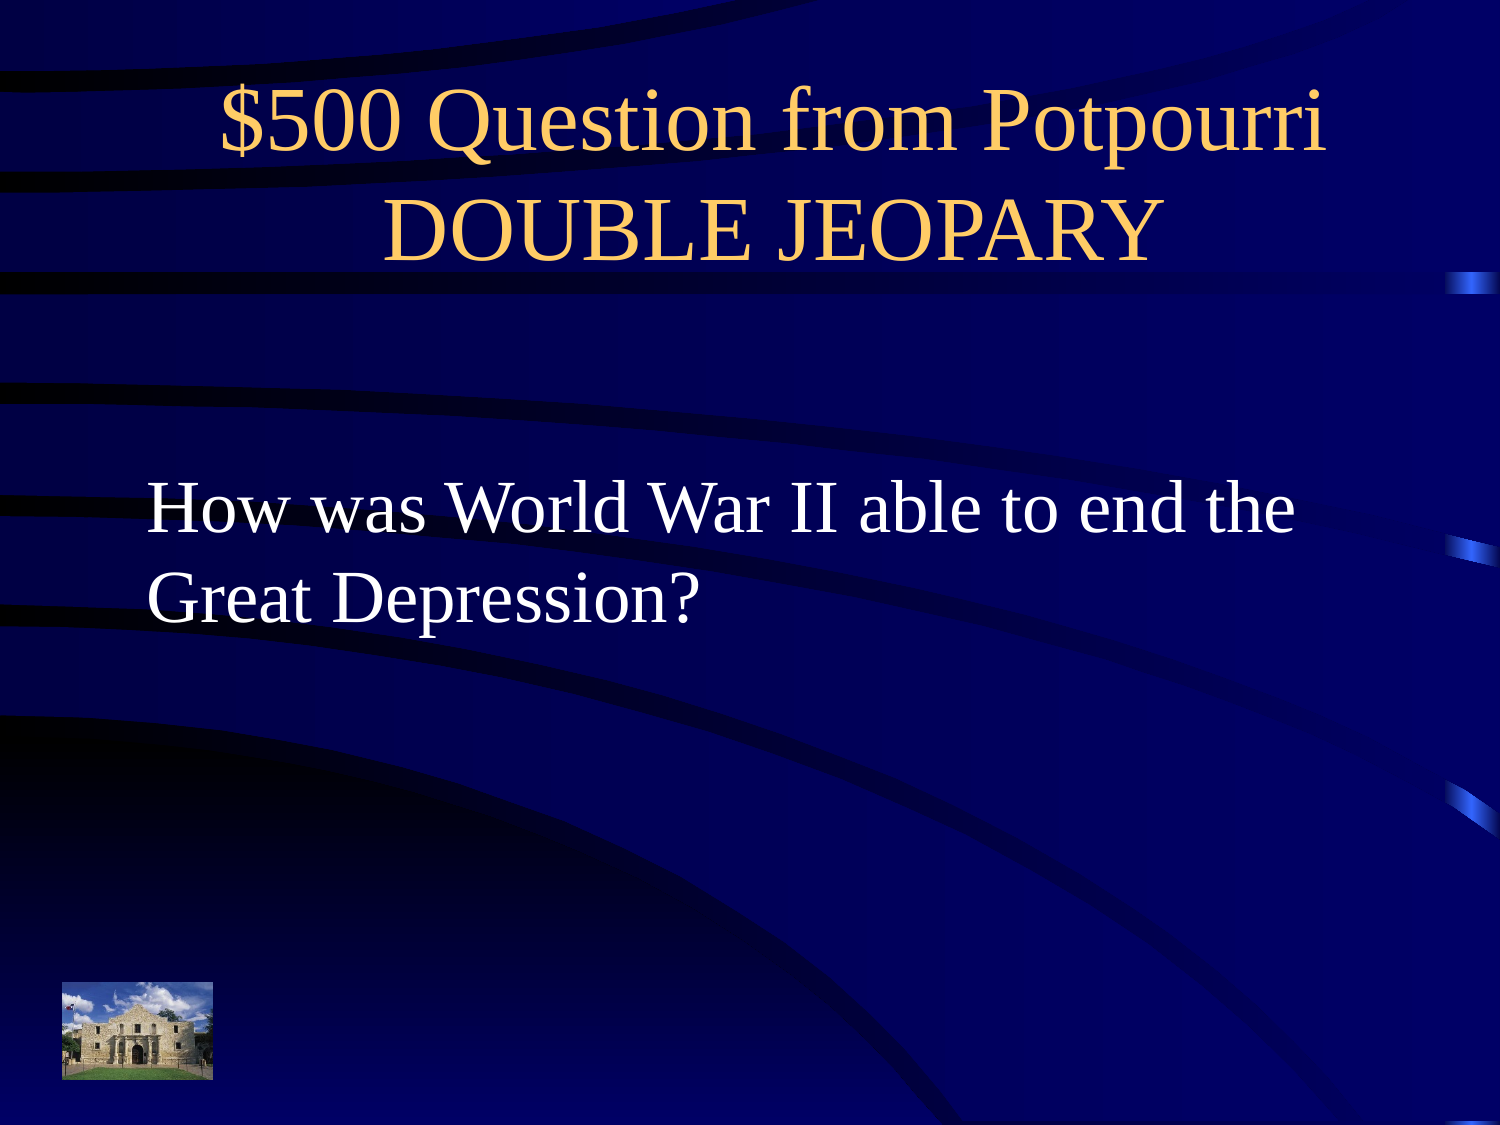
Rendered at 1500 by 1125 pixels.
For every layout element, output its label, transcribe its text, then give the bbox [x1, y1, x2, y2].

picture [62, 982, 213, 1081]
text_box How was World War II able to end the Great Depression? [131, 449, 1344, 645]
title $500 Question from Potpourri DOUBLE JEOPARY [137, 75, 1413, 263]
